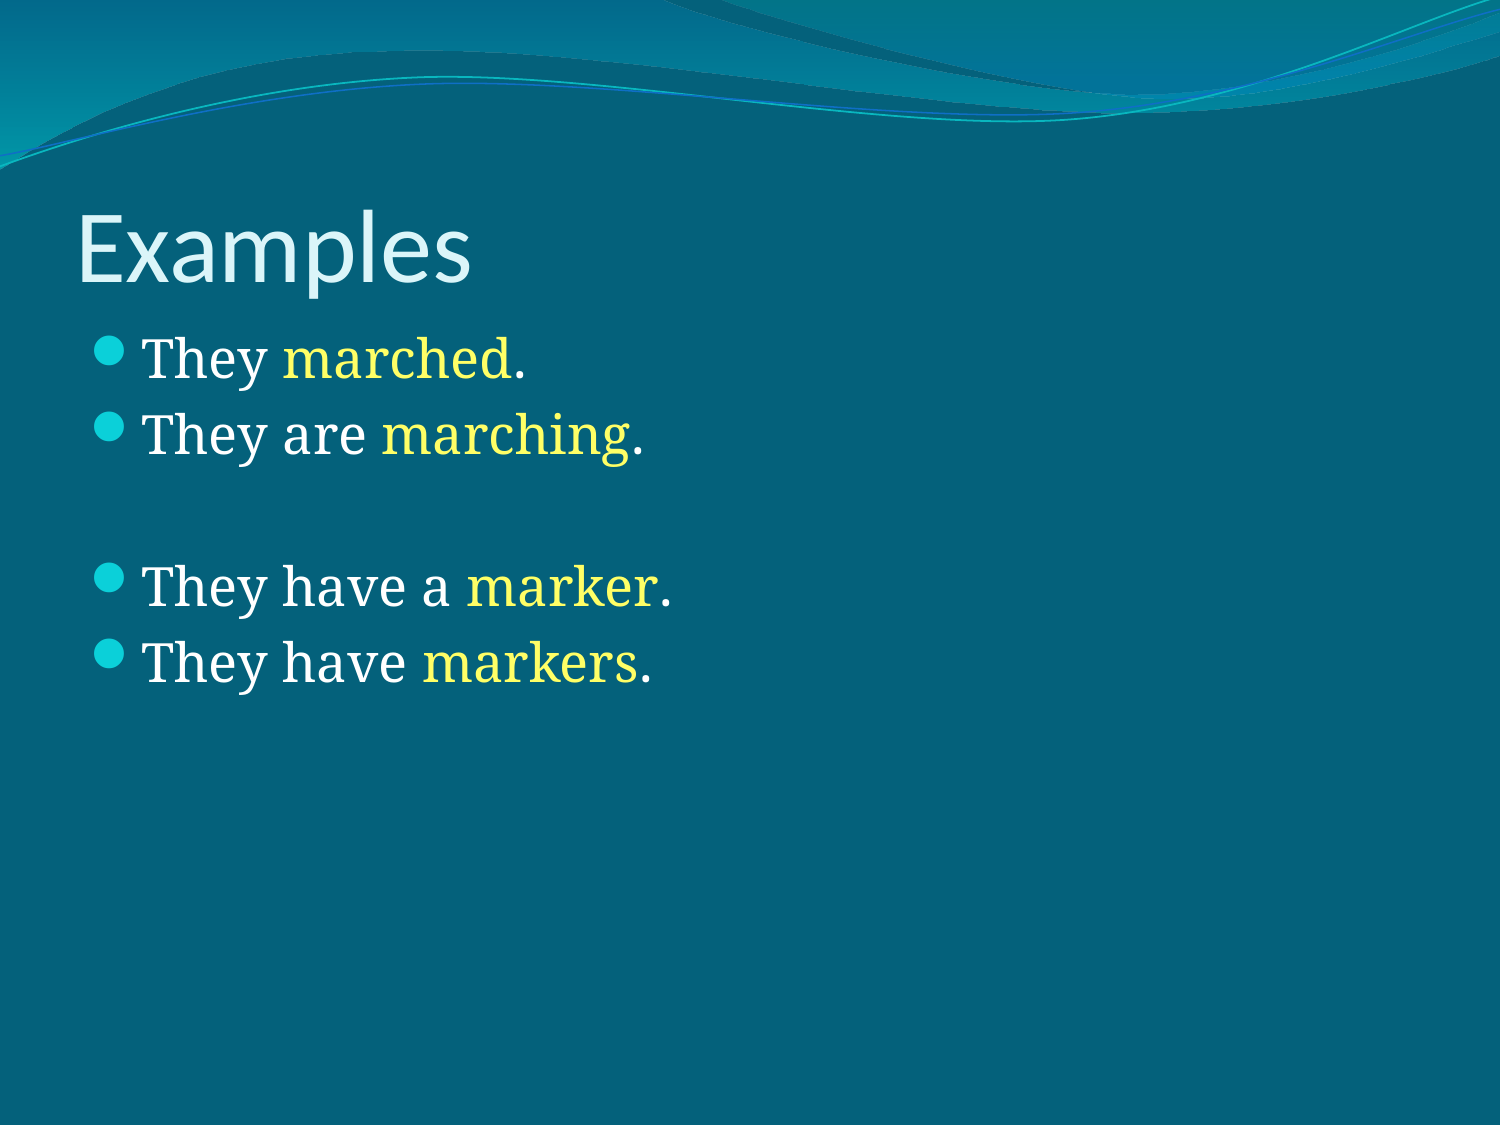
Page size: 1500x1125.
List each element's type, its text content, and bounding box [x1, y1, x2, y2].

title Examples [75, 115, 1425, 303]
list They marched. They are marching. They have a marker. They have markers. [75, 317, 1425, 1038]
